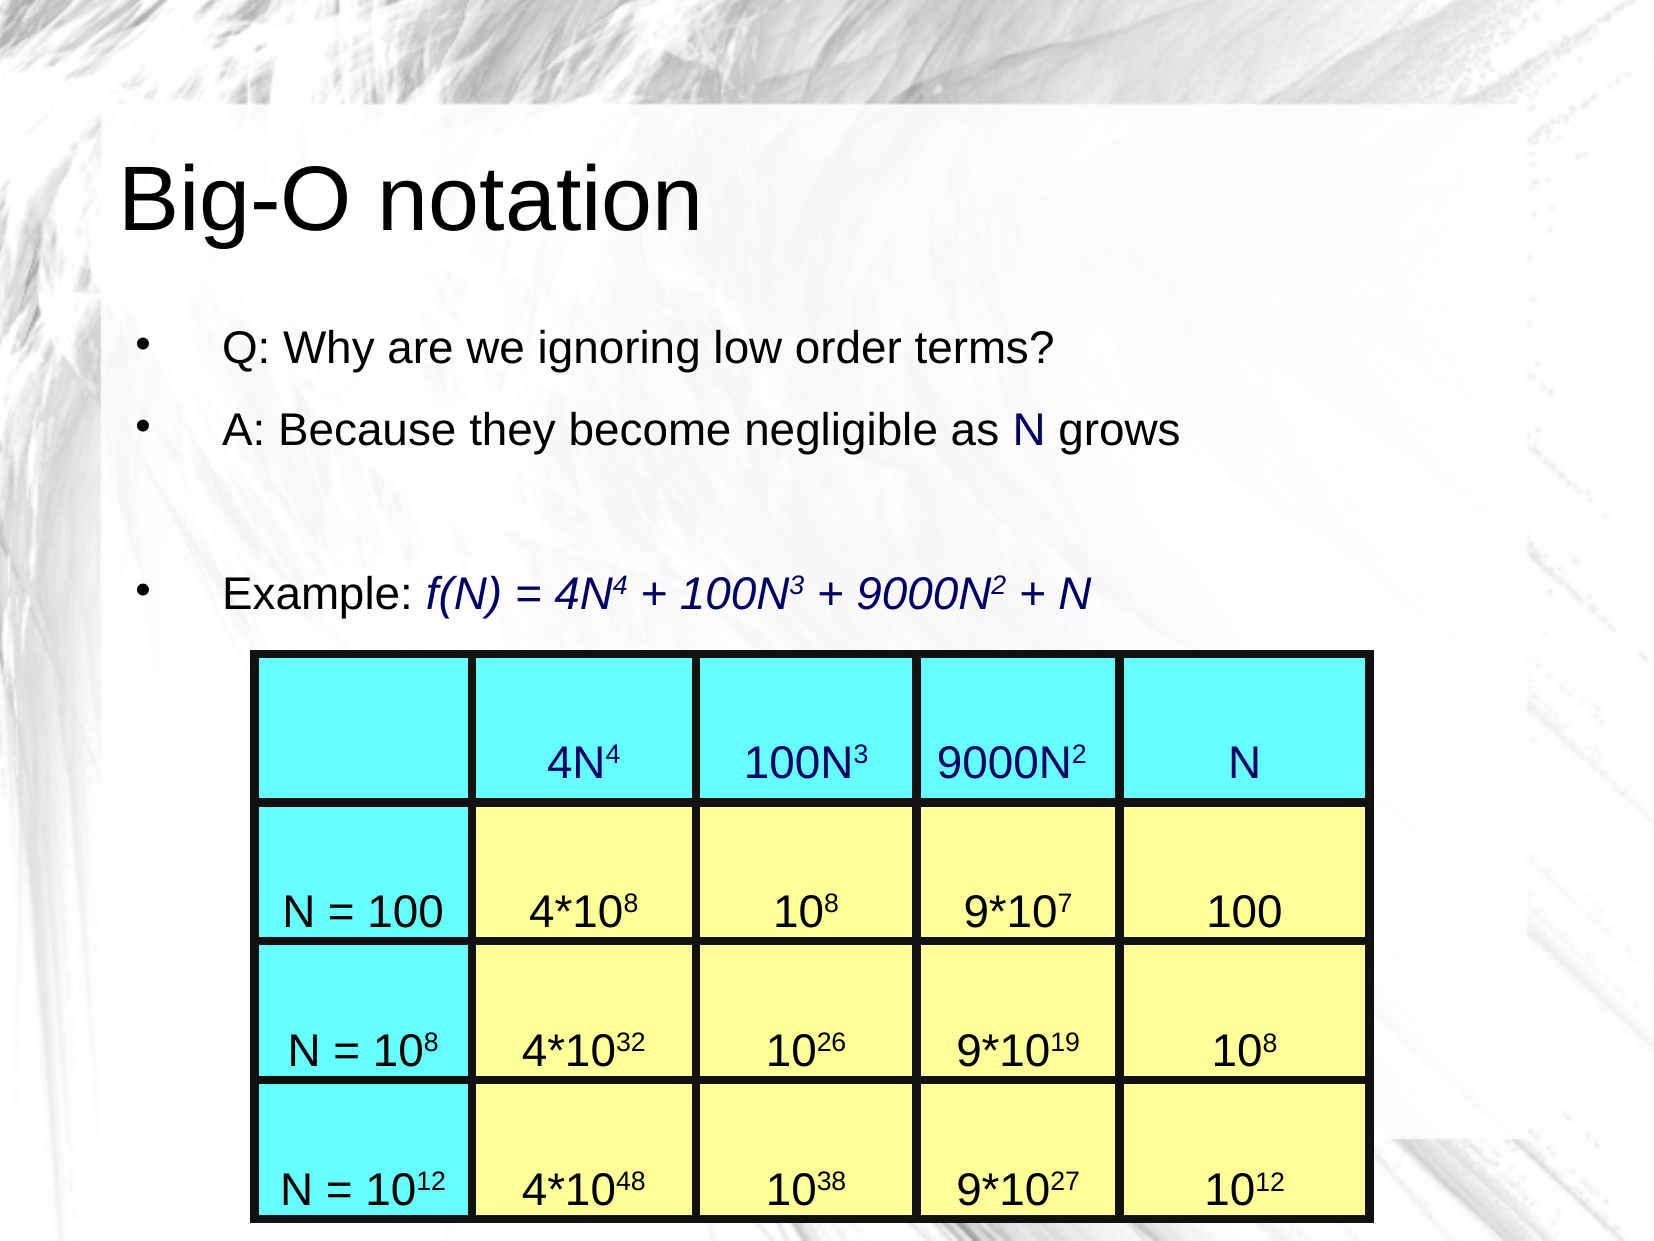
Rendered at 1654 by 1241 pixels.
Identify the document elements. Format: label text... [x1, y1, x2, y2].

table_cell 1026 [700, 945, 912, 1076]
table_cell 108 [700, 807, 912, 937]
table_header 4N4 [476, 658, 692, 798]
table_header N [1124, 658, 1365, 798]
table_header 100N3 [700, 658, 912, 798]
table_cell 9*1027 [921, 1084, 1115, 1215]
table_cell 9*107 [921, 807, 1115, 937]
table_cell 4*1048 [476, 1084, 692, 1215]
picture [0, 0, 1654, 1241]
table_cell N = 108 [259, 945, 468, 1076]
table_cell 9*1019 [921, 945, 1115, 1076]
table_cell 4*108 [476, 807, 692, 937]
table_cell 4*1032 [476, 945, 692, 1076]
table_cell 100 [1124, 807, 1365, 937]
table_header [259, 658, 468, 798]
table_cell 108 [1124, 945, 1365, 1076]
table_header 9000N2 [921, 658, 1115, 798]
list Q: Why are we ignoring low order terms? A: Because they become negligible as N grows Example: f(N) = 4N4 + 100N3 + 9000N2 + N [118, 319, 1571, 1109]
table_cell 1012 [1124, 1084, 1365, 1215]
table_cell N = 100 [259, 807, 468, 937]
table_cell N = 1012 [259, 1084, 468, 1215]
table_cell 1038 [700, 1084, 912, 1215]
title Big-O notation [118, 112, 1506, 281]
